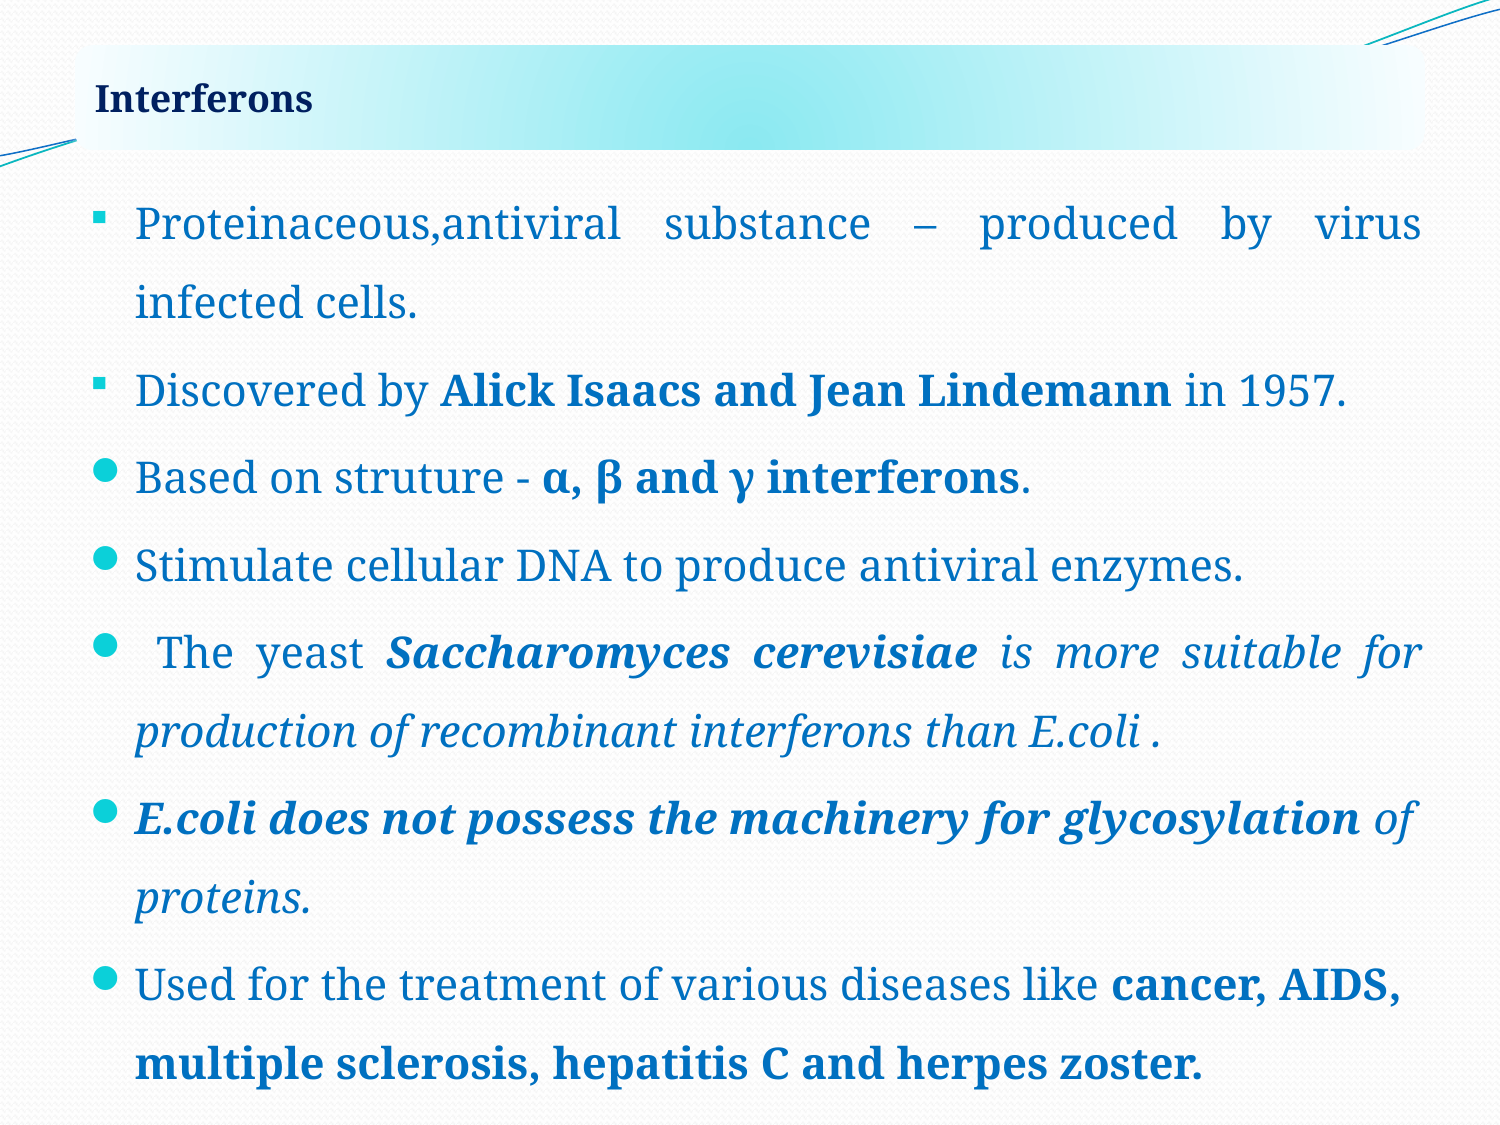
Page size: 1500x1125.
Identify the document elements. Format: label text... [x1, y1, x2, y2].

list Proteinaceous,antiviral substance – produced by virus infected cells. Discovered by Alick Isaacs and Jean Lindemann in 1957. Based on struture - α, β and γ interferons. Stimulate cellular DNA to produce antiviral enzymes. The yeast Saccharomyces cerevisiae is more suitable for production of recombinant interferons than E.coli . E.coli does not possess the machinery for glycosylation of proteins. Used for the treatment of various diseases like cancer, AIDS, multiple sclerosis, hepatitis C and herpes zoster. [75, 162, 1438, 1075]
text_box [74, 44, 1426, 151]
